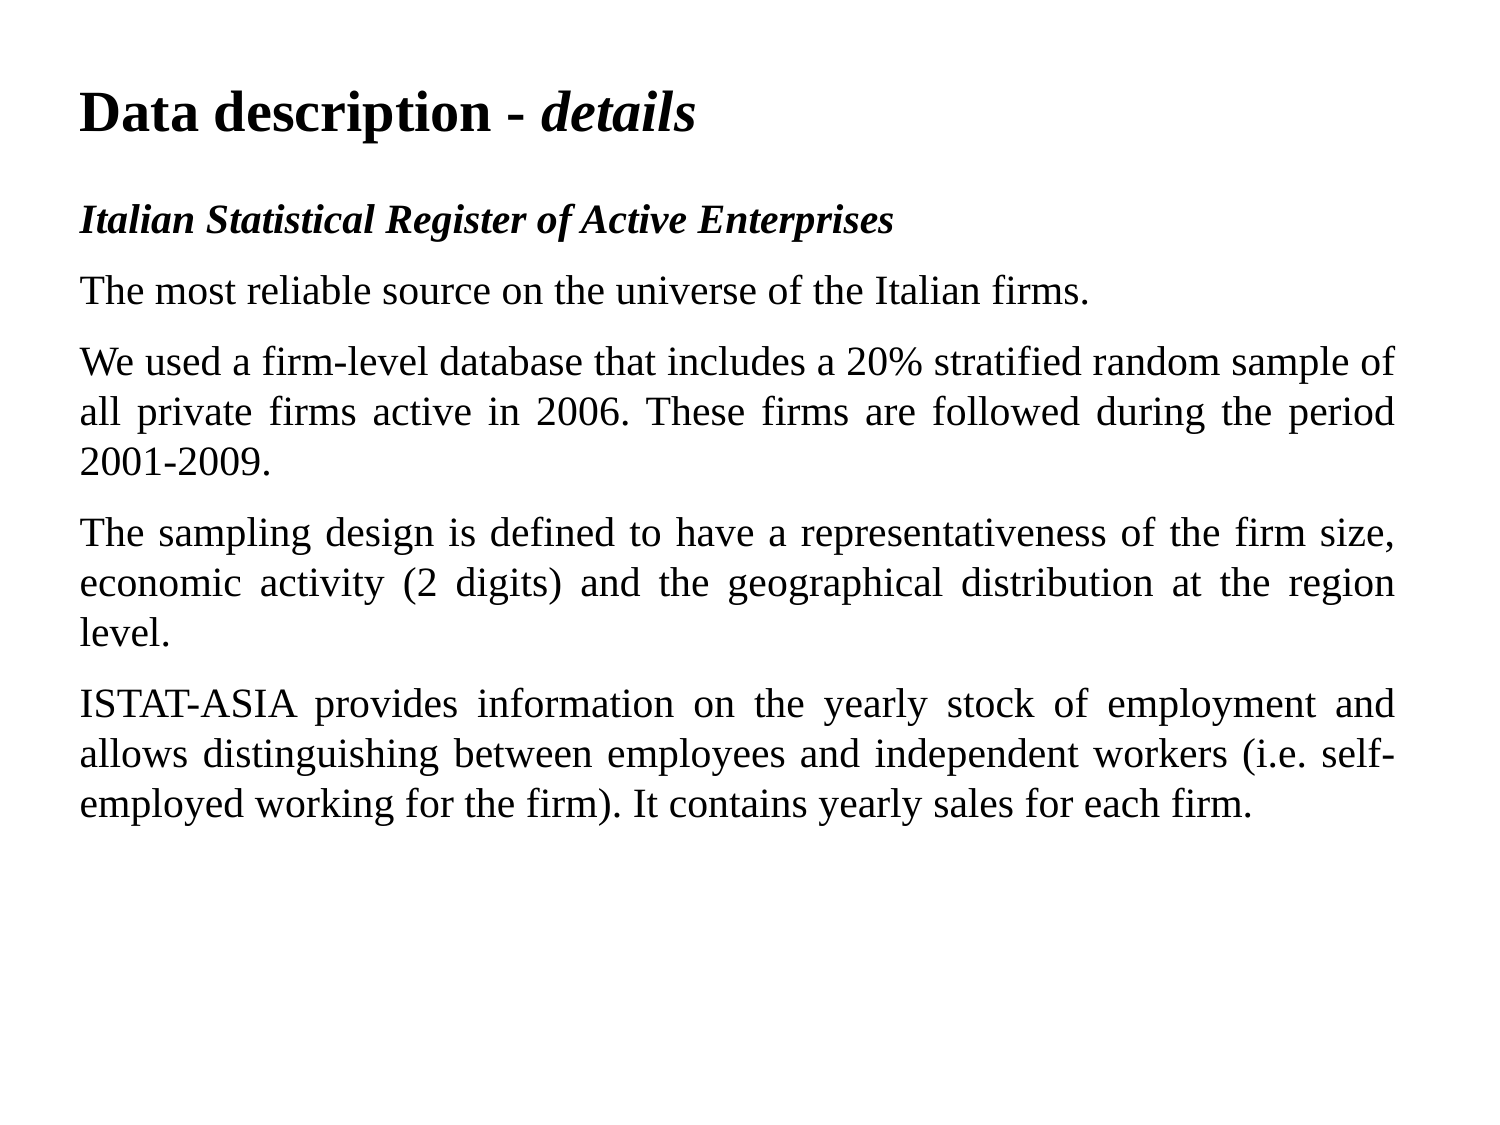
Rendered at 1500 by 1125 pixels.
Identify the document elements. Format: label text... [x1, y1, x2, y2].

text_box Italian Statistical Register of Active Enterprises The most reliable source on the universe of the Italian firms. We used a firm-level database that includes a 20% stratified random sample of all private firms active in 2006. These firms are followed during the period 2001-2009. The sampling design is defined to have a representativeness of the firm size, economic activity (2 digits) and the geographical distribution at the region level. ISTAT-ASIA provides information on the yearly stock of employment and allows distinguishing between employees and independent workers (i.e. self-employed working for the firm). It contains yearly sales for each firm. [64, 184, 1412, 833]
text_box Data description - details [64, 66, 1340, 149]
